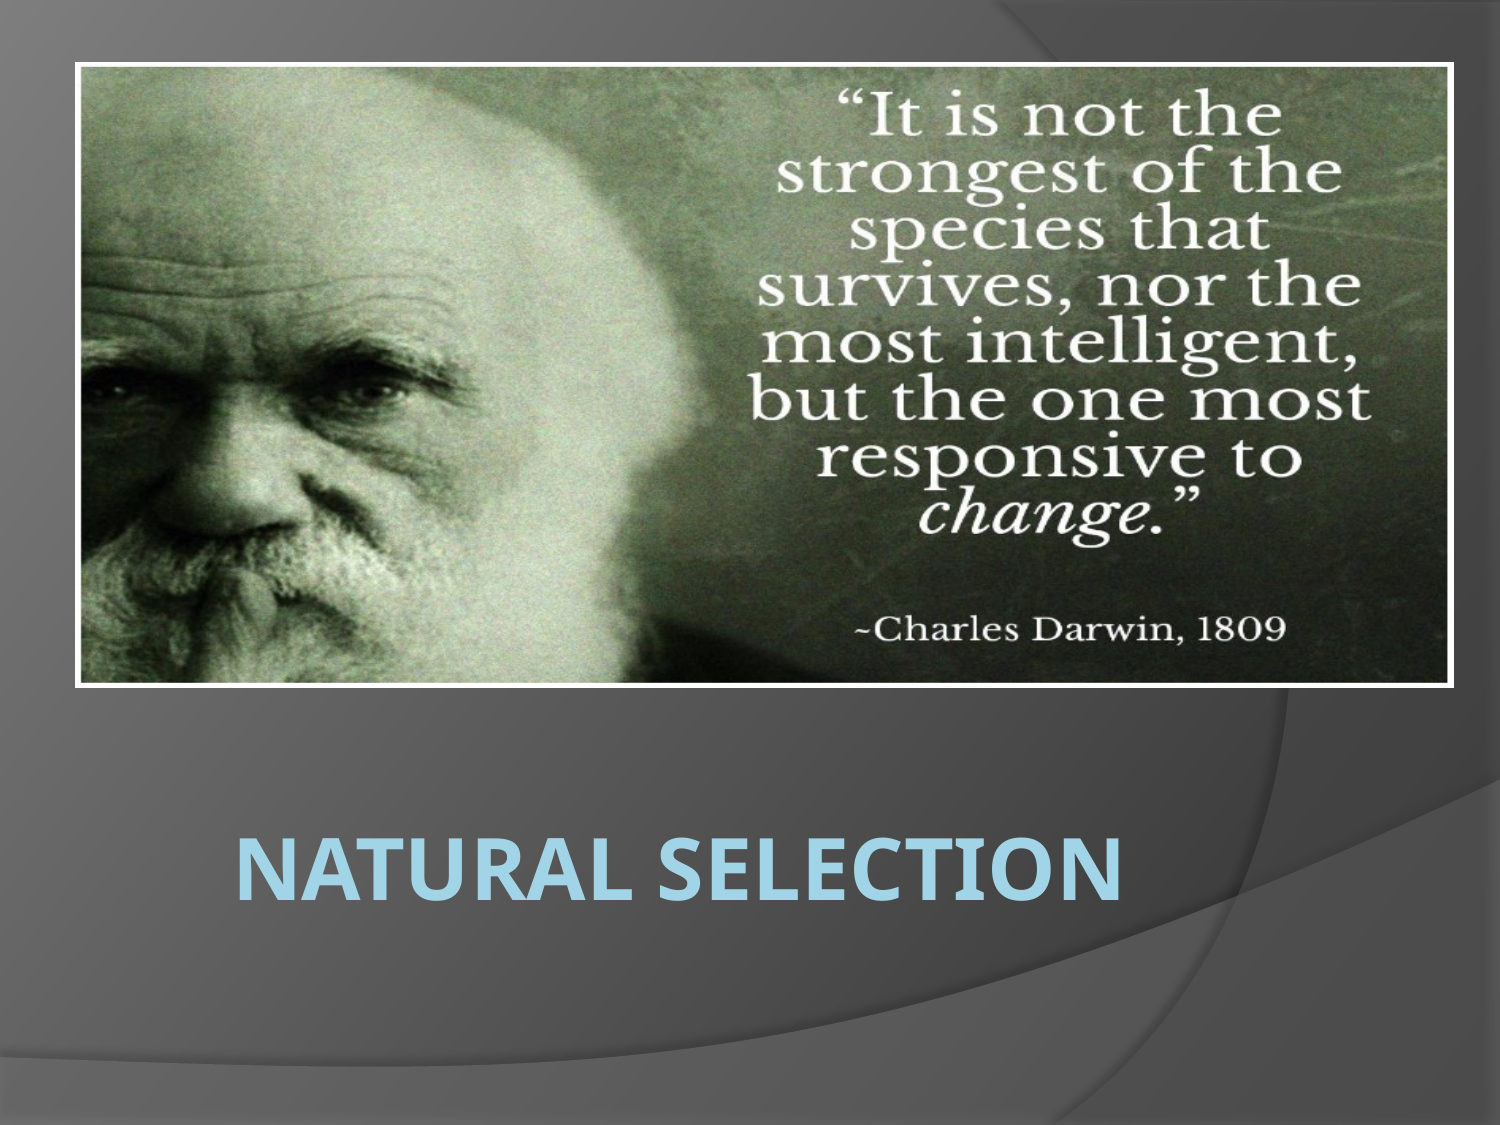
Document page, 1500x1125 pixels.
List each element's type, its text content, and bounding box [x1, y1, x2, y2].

title Natural selection [70, 700, 1134, 925]
picture [74, 62, 1454, 688]
